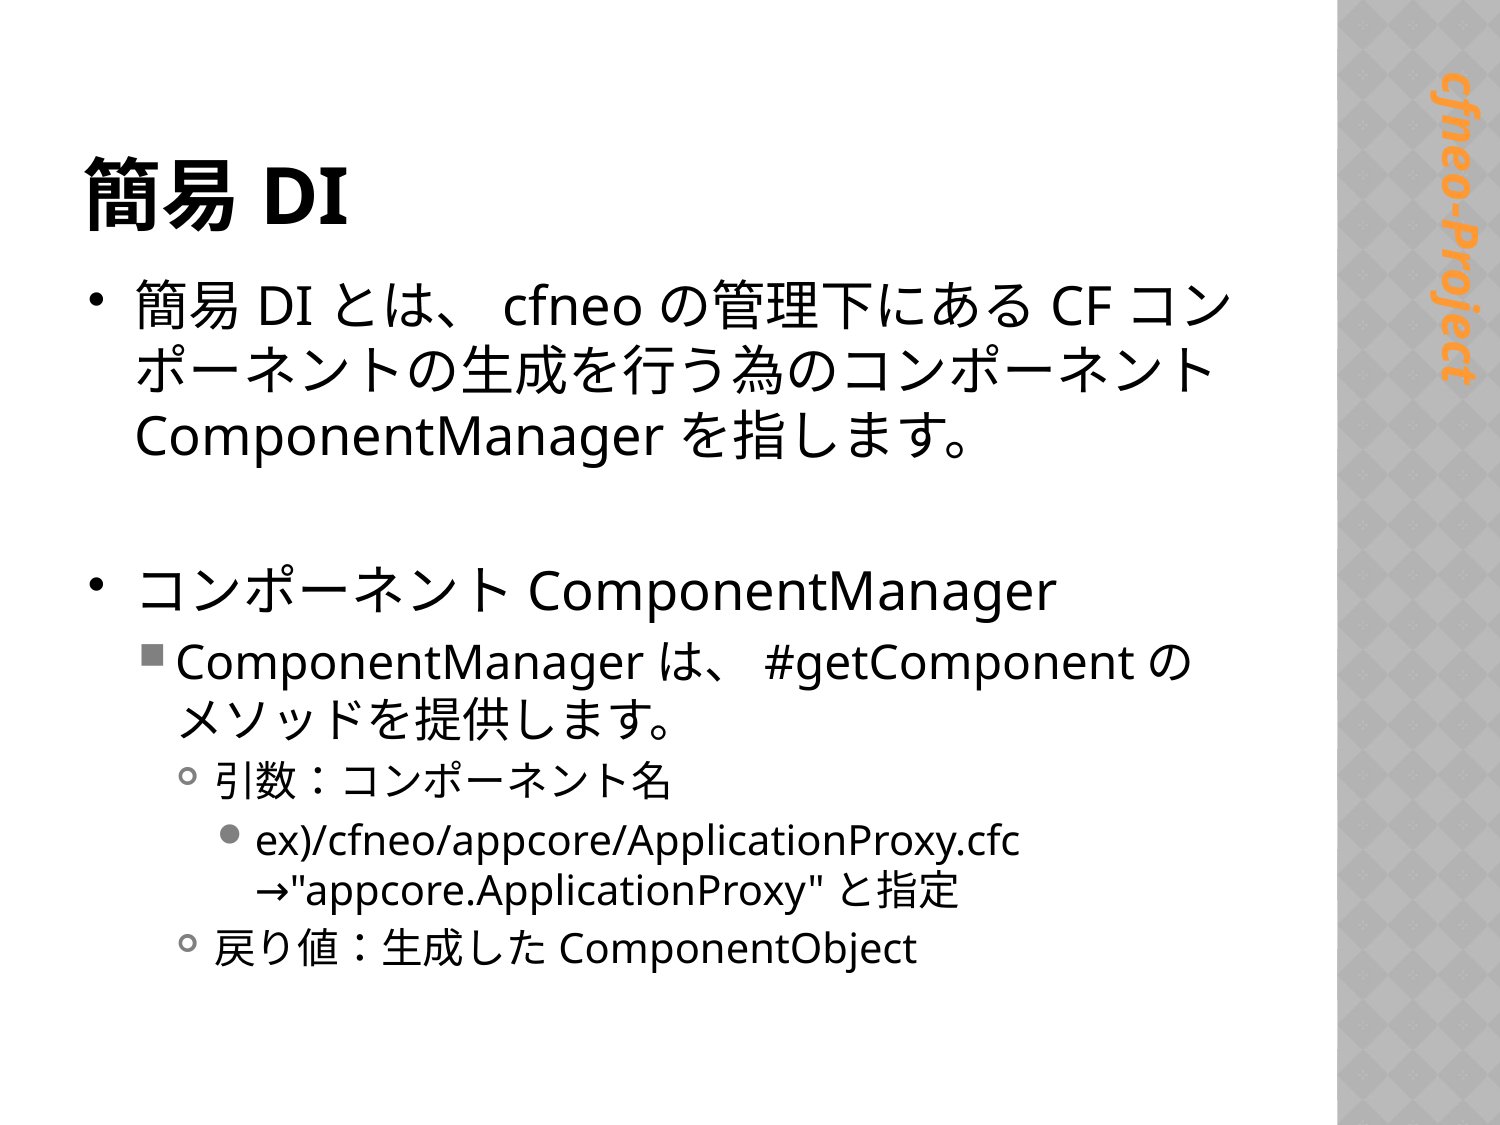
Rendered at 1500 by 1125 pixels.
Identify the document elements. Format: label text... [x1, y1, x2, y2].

list 簡易DIとは、cfneoの管理下にあるCFコンポーネントの生成を行う為のコンポーネントComponentManagerを指します。 コンポーネントComponentManager ComponentManagerは、#getComponentの メソッドを提供します。 引数：コンポーネント名 ex)/cfneo/appcore/ApplicationProxy.cfc →"appcore.ApplicationProxy"と指定 戻り値：生成したComponentObject [75, 264, 1263, 1059]
title 簡易DI [75, 52, 1263, 240]
